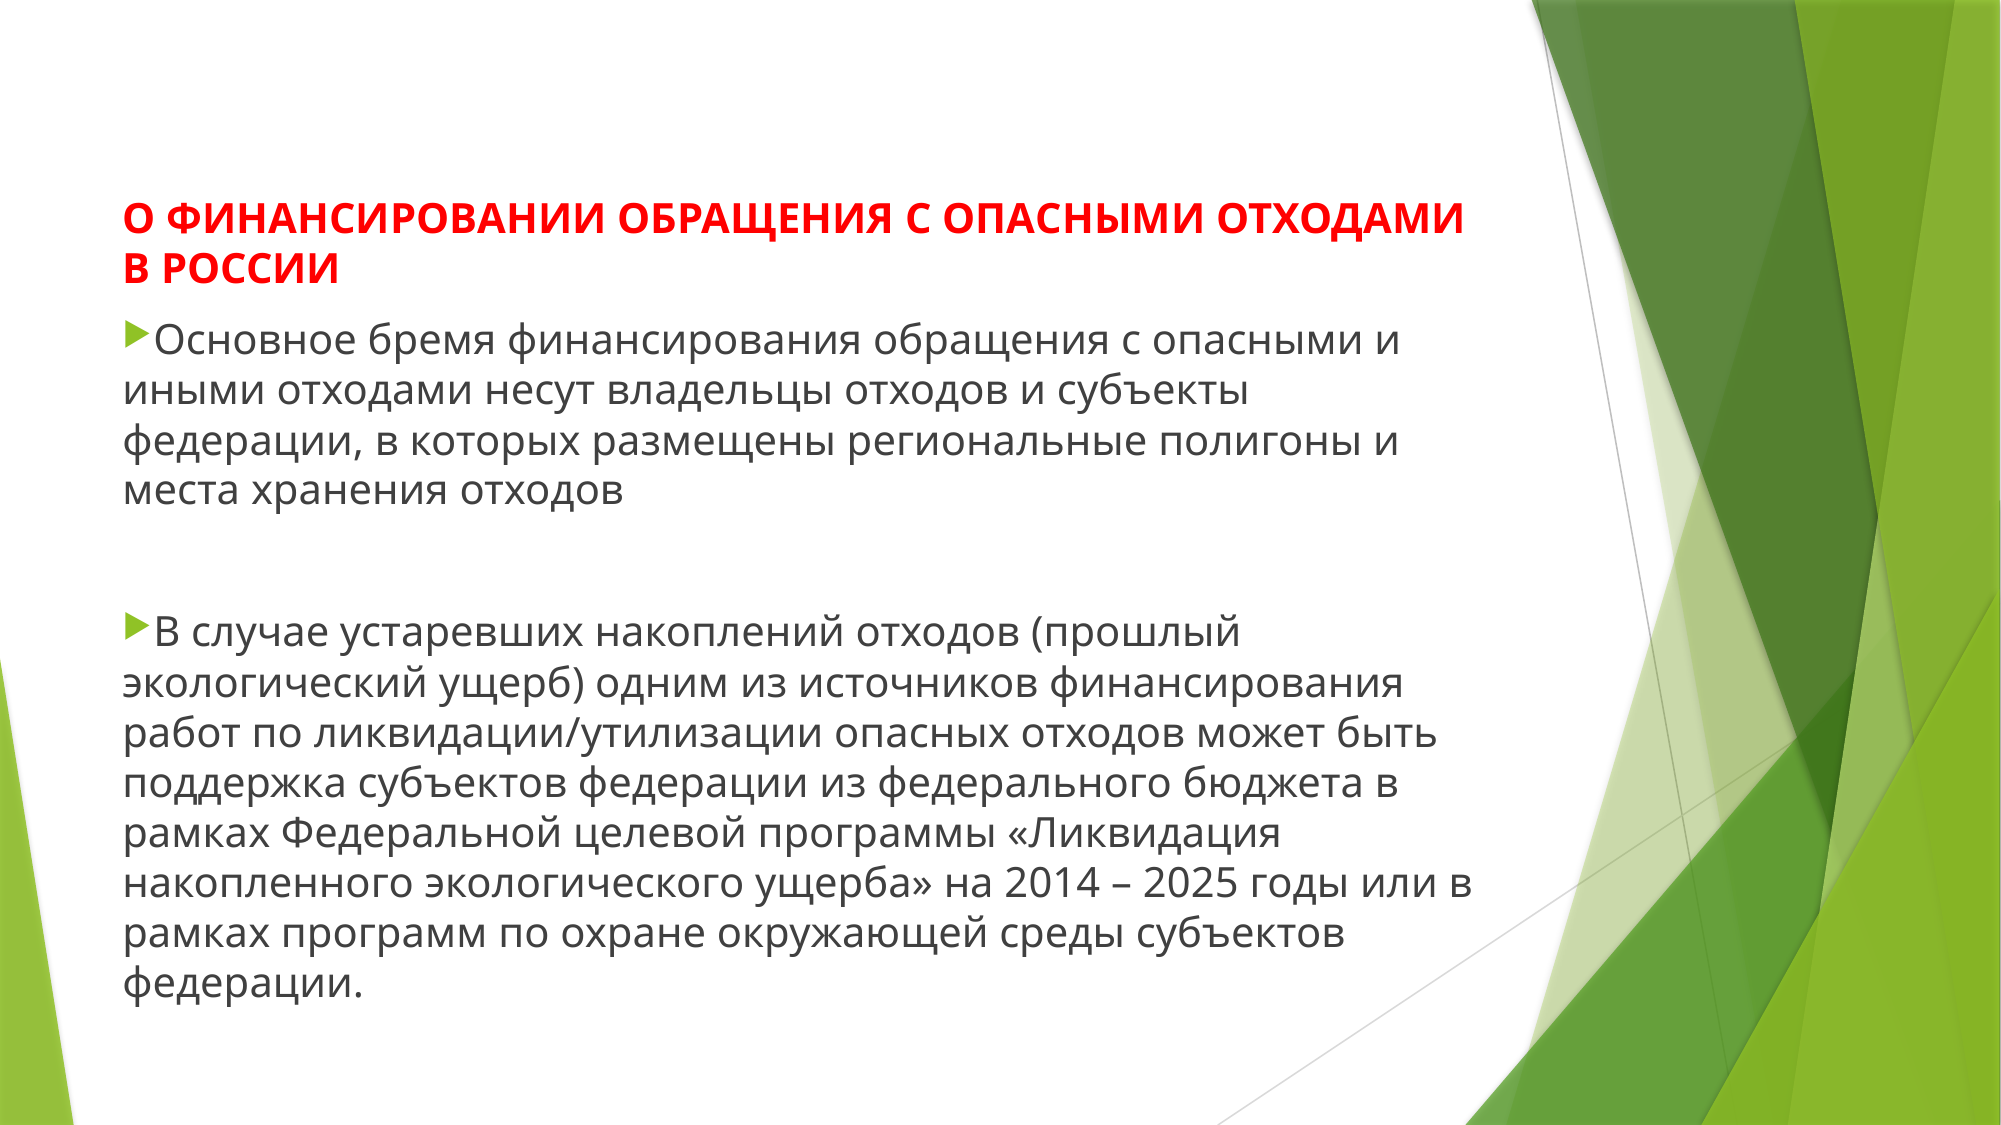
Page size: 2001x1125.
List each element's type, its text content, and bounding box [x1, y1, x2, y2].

list О ФИНАНСИРОВАНИИ ОБРАЩЕНИЯ С ОПАСНЫМИ ОТХОДАМИ В РОССИИ Основное бремя финансирования обращения с опасными и иными отходами несут владельцы отходов и субъекты федерации, в которых размещены региональные полигоны и места хранения отходов В случае устаревших накоплений отходов (прошлый экологический ущерб) одним из источников финансирования работ по ликвидации/утилизации опасных отходов может быть поддержка субъектов федерации из федерального бюджета в рамках Федеральной целевой программы «Ликвидация накопленного экологического ущерба» на 2014 – 2025 годы или в рамках программ по охране окружающей среды субъектов федерации. [107, 184, 1518, 1068]
